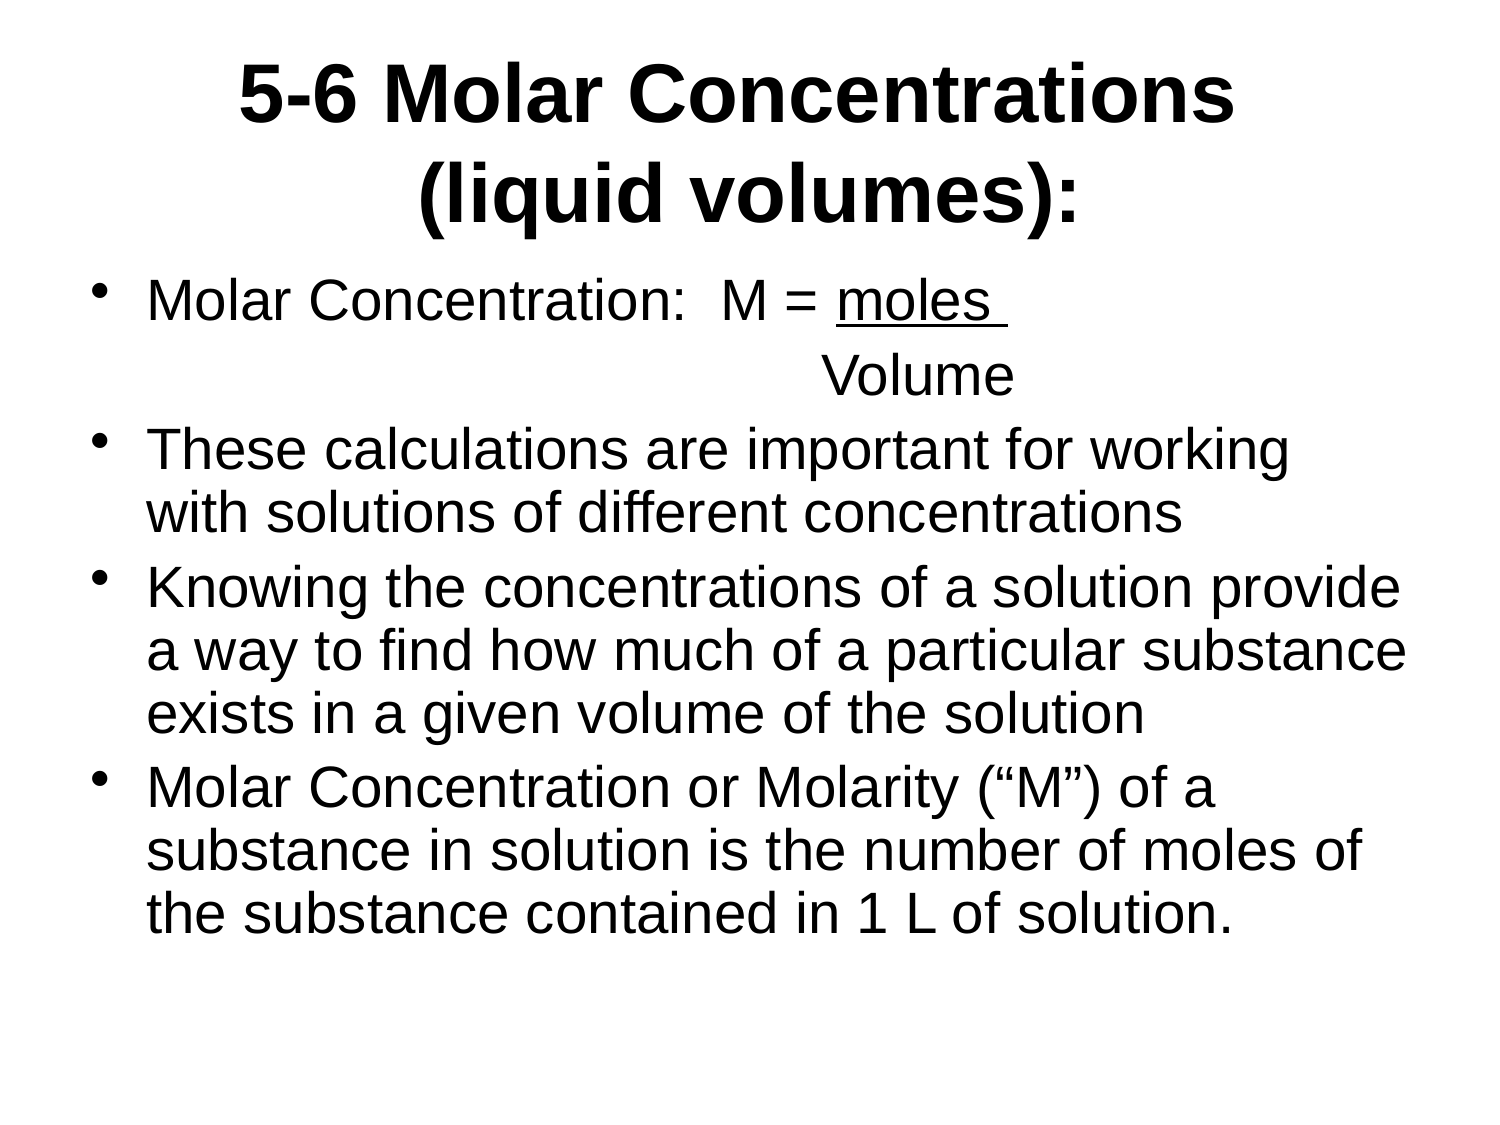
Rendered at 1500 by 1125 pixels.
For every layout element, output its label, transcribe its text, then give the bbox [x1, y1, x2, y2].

title 5-6 Molar Concentrations (liquid volumes): [74, 44, 1426, 233]
list Molar Concentration: M = moles Volume These calculations are important for working with solutions of different concentrations Knowing the concentrations of a solution provide a way to find how much of a particular substance exists in a given volume of the solution Molar Concentration or Molarity (“M”) of a substance in solution is the number of moles of the substance contained in 1 L of solution. [74, 262, 1426, 1006]
